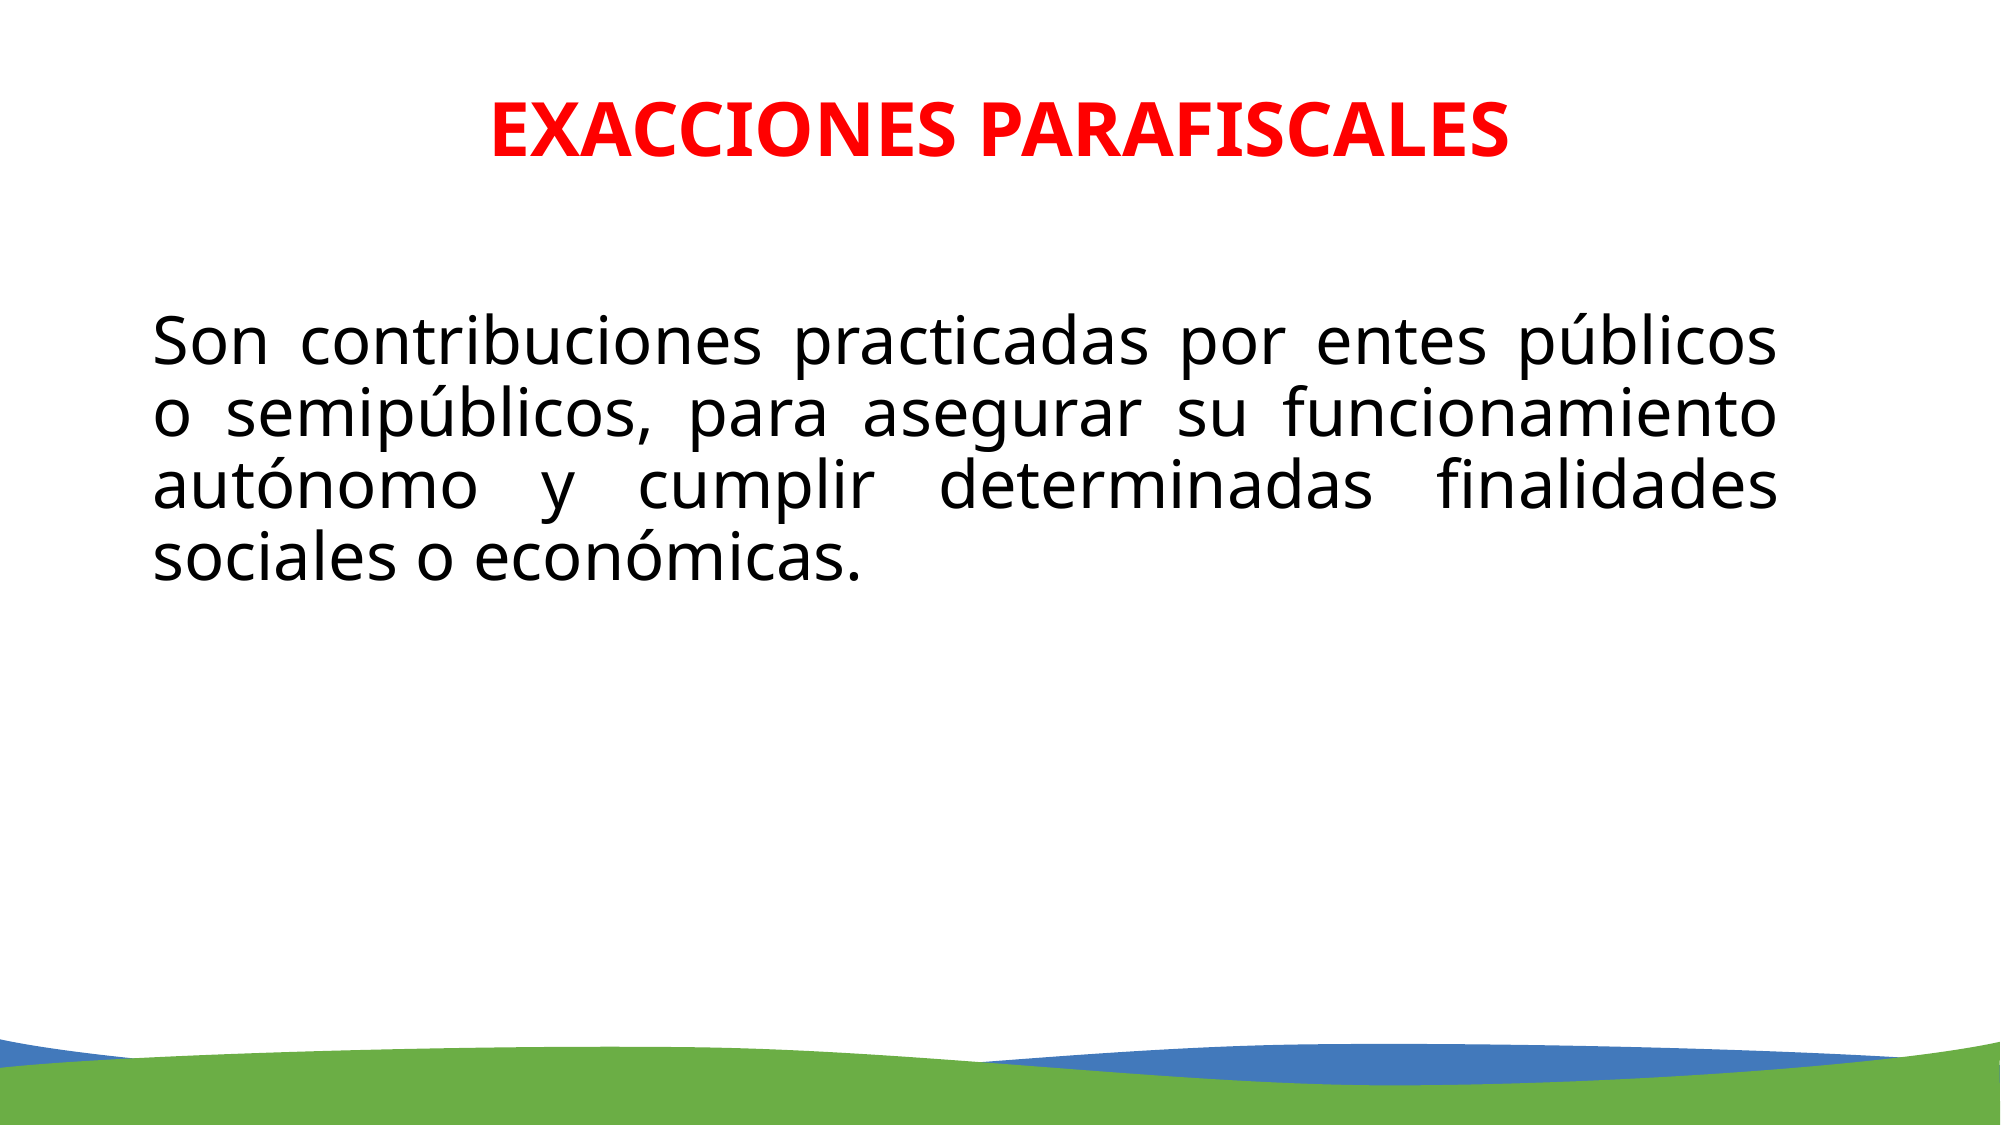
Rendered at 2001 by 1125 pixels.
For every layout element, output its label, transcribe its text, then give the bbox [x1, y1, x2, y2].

title EXACCIONES PARAFISCALES [137, 59, 1863, 206]
list Son contribuciones practicadas por entes públicos o semipúblicos, para asegurar su funcionamiento autónomo y cumplir determinadas finalidades sociales o económicas. [137, 299, 1796, 896]
